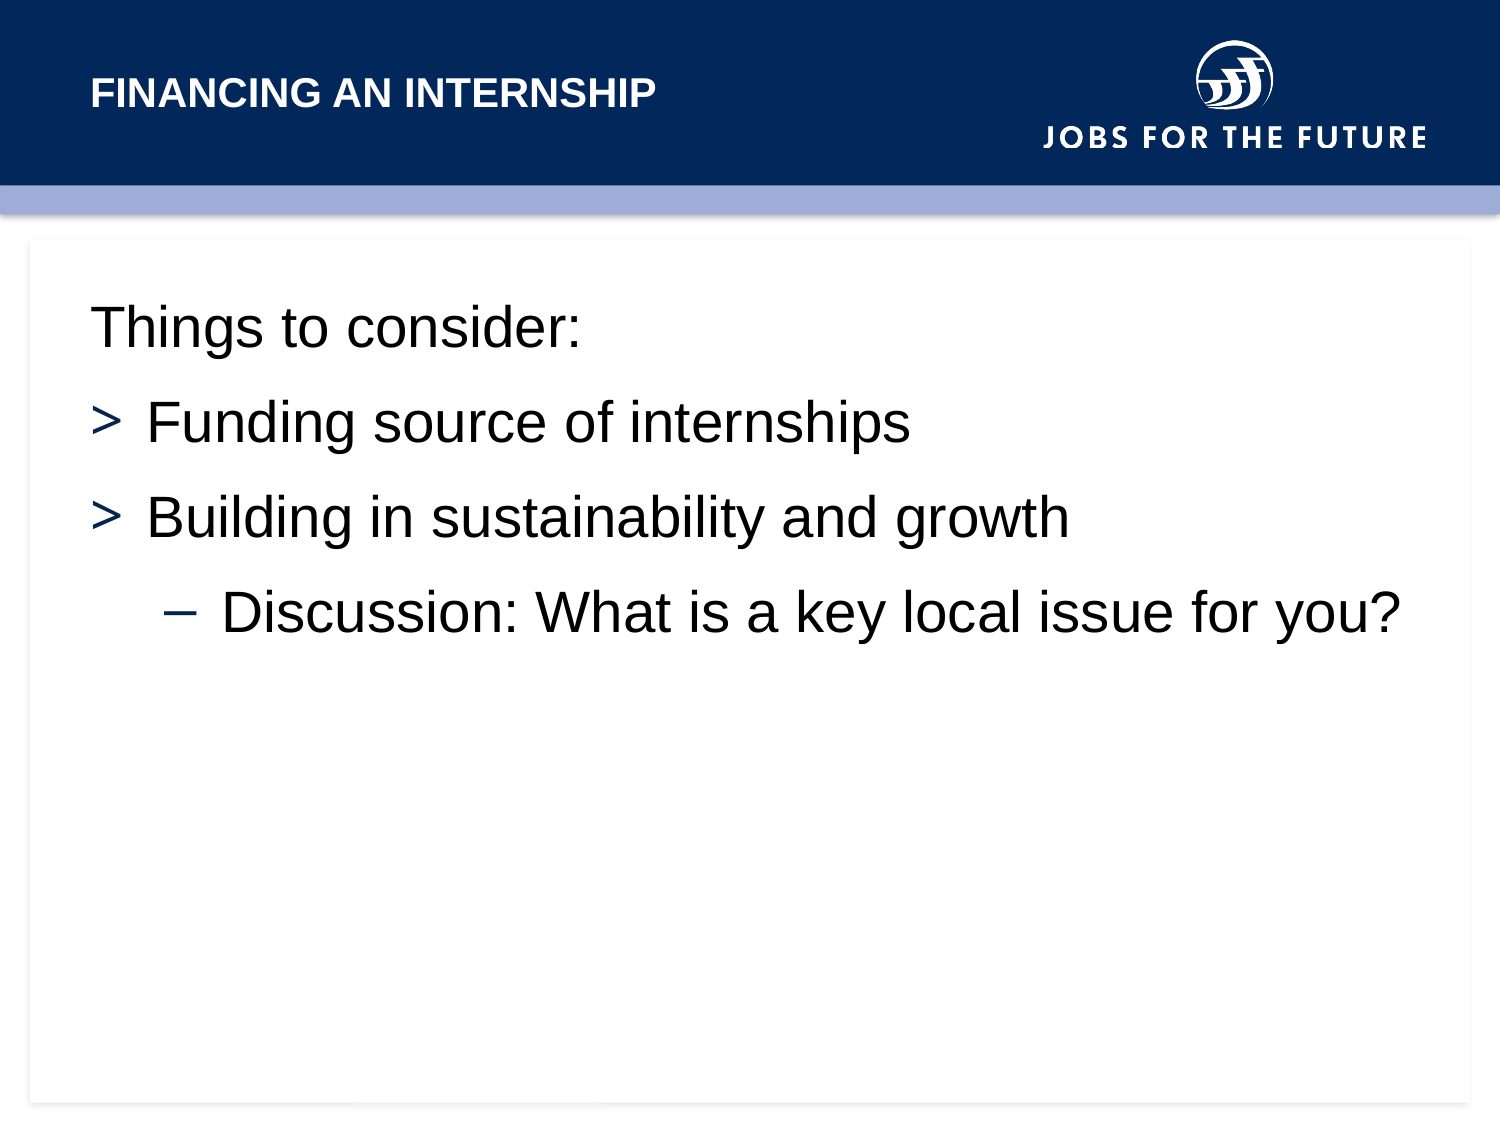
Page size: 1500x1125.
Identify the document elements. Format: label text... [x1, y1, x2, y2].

list Things to consider: Funding source of internships Building in sustainability and growth Discussion: What is a key local issue for you? [75, 281, 1425, 1041]
title Financing An Internship [75, 45, 1013, 188]
